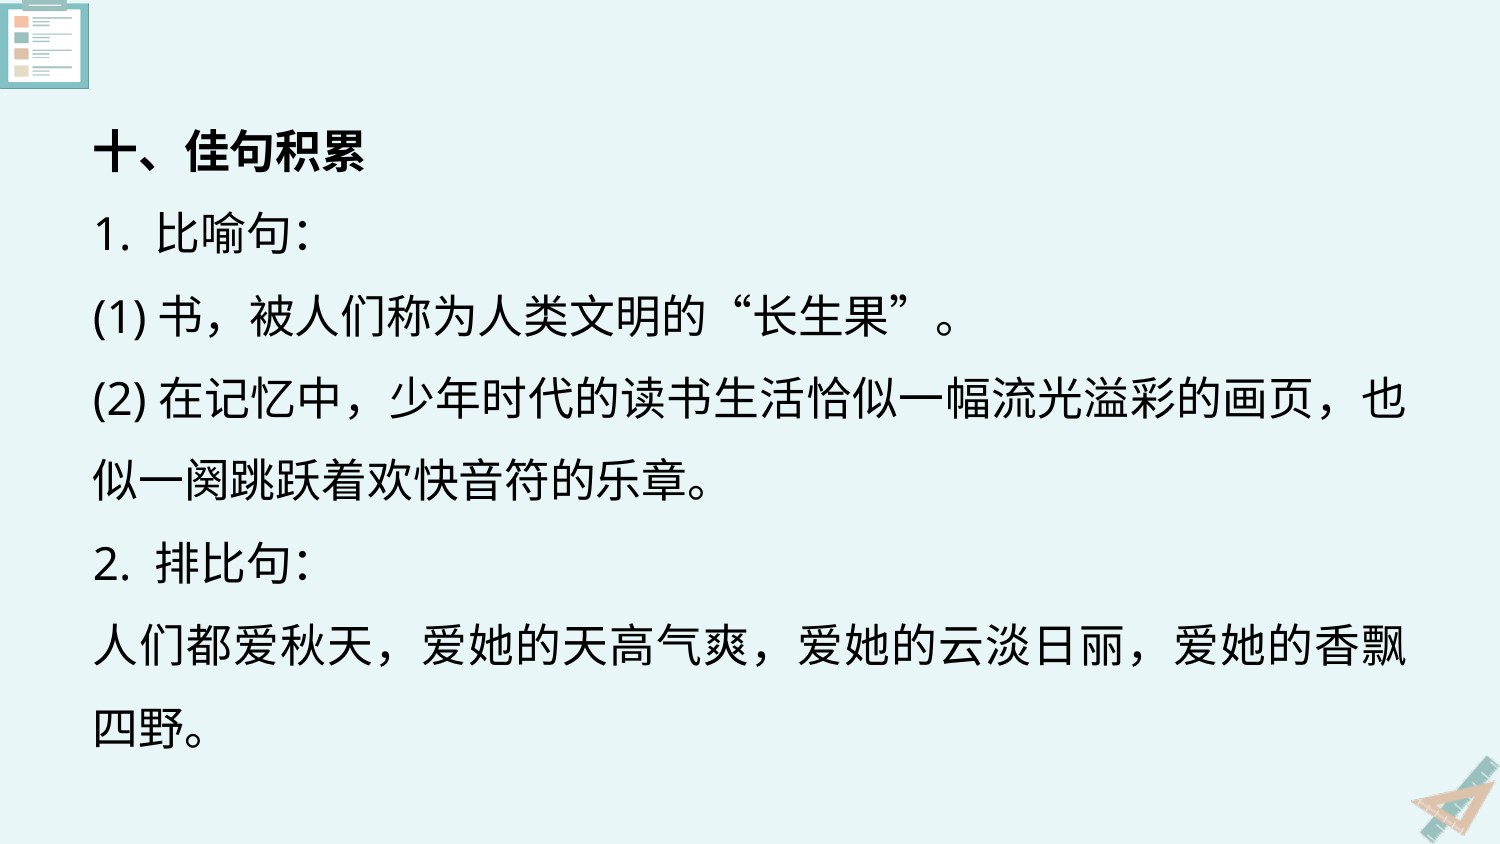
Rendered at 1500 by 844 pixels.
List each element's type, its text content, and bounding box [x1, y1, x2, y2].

text_box 十、佳句积累 1. 比喻句： (1)书，被人们称为人类文明的“长生果”。 (2)在记忆中，少年时代的读书生活恰似一幅流光溢彩的画页，也似一阕跳跃着欢快音符的乐章。 2. 排比句： 人们都爱秋天，爱她的天高气爽，爱她的云淡日丽，爱她的香飘四野。 [78, 87, 1422, 762]
picture [0, 0, 89, 89]
picture [1411, 755, 1500, 844]
